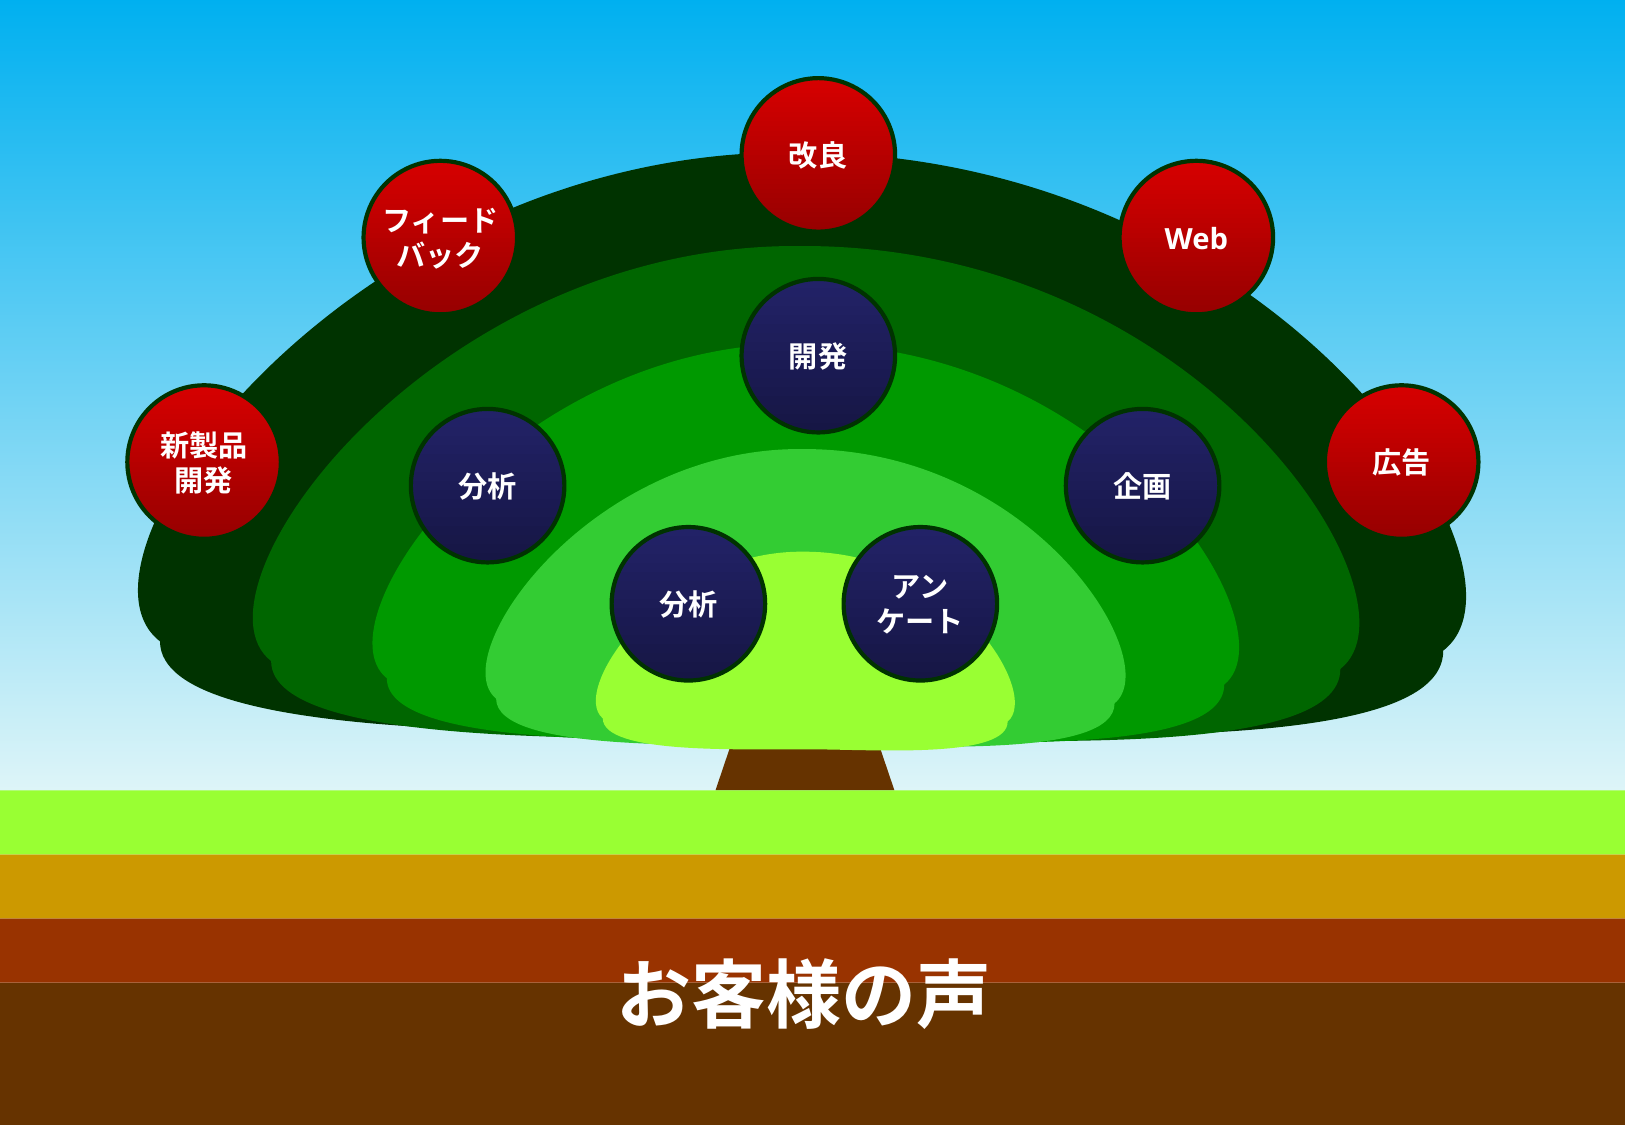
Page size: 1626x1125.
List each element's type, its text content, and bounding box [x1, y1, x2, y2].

text_box 分析 [609, 524, 768, 683]
text_box 広告 [1322, 383, 1481, 541]
text_box 開発 [739, 276, 898, 435]
text_box [0, 856, 1625, 921]
text_box [250, 243, 1362, 743]
text_box [135, 152, 1469, 734]
text_box Web [1117, 158, 1276, 317]
text_box [0, 921, 1625, 985]
text_box [0, 985, 1625, 1125]
text_box 改良 [739, 76, 898, 234]
text_box [370, 345, 1242, 744]
text_box フィード バック [361, 158, 520, 317]
text_box 企画 [1063, 406, 1222, 565]
text_box お客様の声 [601, 940, 1007, 1046]
text_box アン ケート [841, 524, 1000, 683]
text_box 分析 [408, 406, 567, 565]
text_box [0, 0, 1625, 788]
text_box 新製品 開発 [125, 383, 283, 541]
text_box [593, 549, 1017, 753]
text_box [0, 788, 1625, 856]
text_box [714, 752, 896, 788]
text_box [483, 446, 1128, 749]
